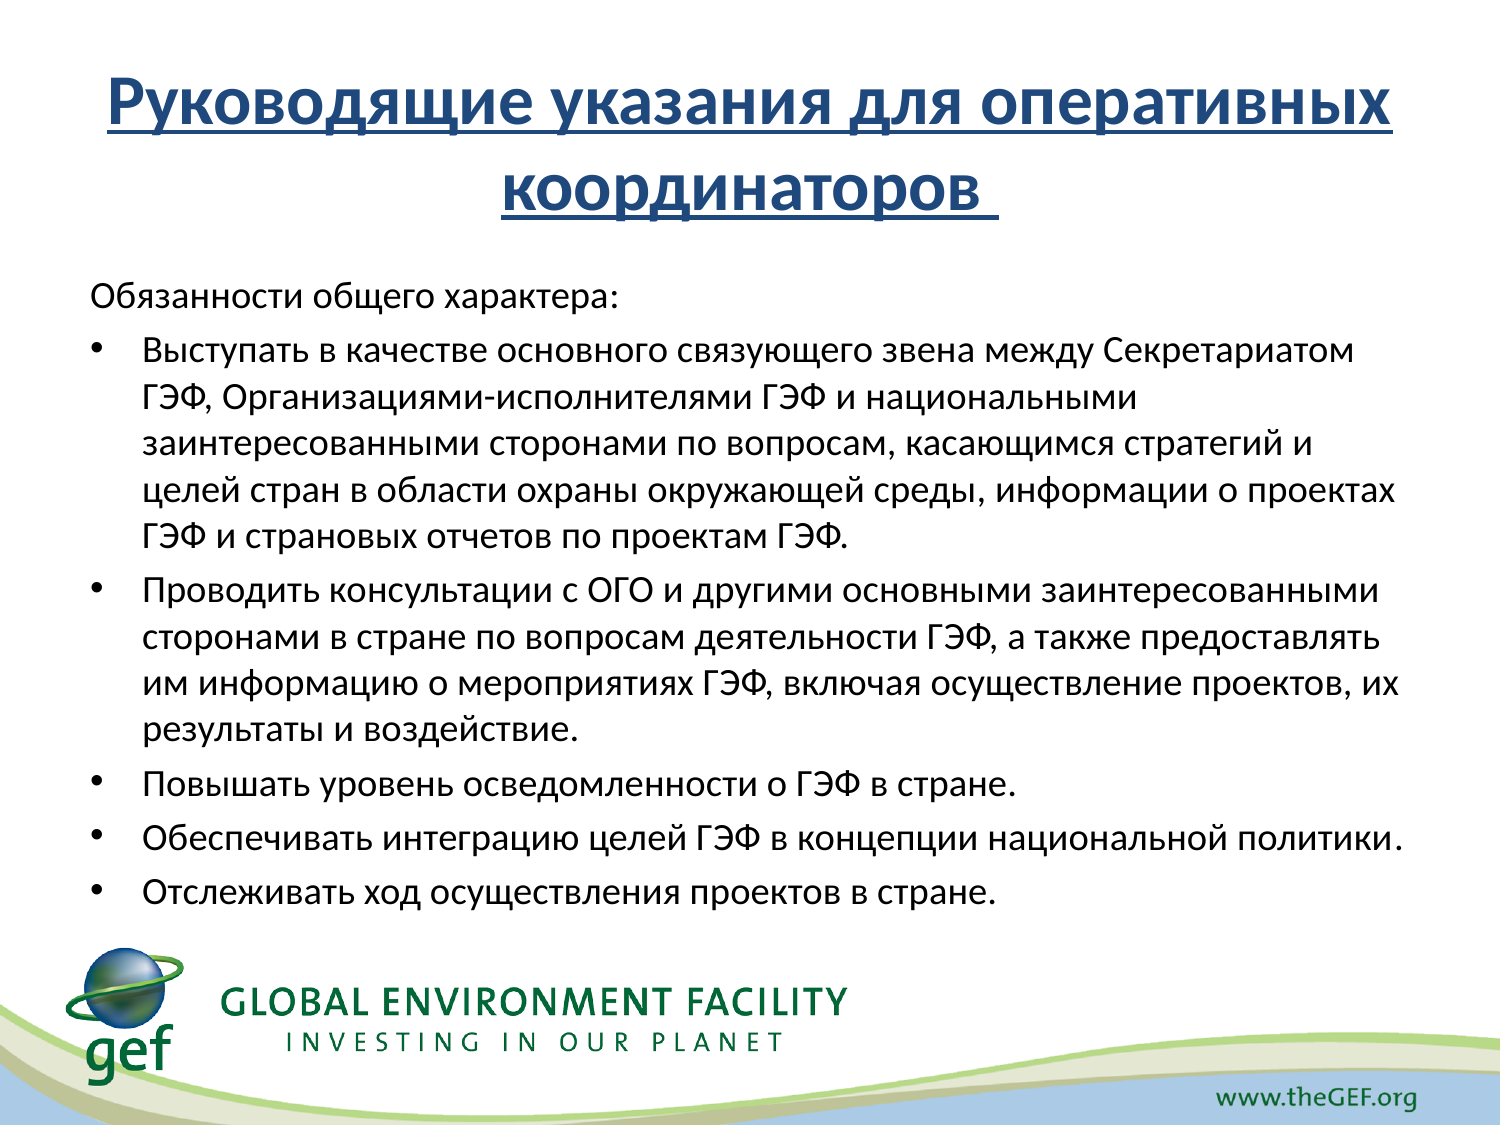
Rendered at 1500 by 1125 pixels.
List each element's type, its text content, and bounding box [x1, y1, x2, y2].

list Обязанности общего характера: Выступать в качестве основного связующего звена между Секретариатом ГЭФ, Организациями-исполнителями ГЭФ и национальными заинтересованными сторонами по вопросам, касающимся стратегий и целей стран в области охраны окружающей среды, информации о проектах ГЭФ и страновых отчетов по проектам ГЭФ. Проводить консультации с ОГО и другими основными заинтересованными сторонами в стране по вопросам деятельности ГЭФ, а также предоставлять им информацию о мероприятиях ГЭФ, включая осуществление проектов, их результаты и воздействие. Повышать уровень осведомленности о ГЭФ в стране. Обеспечивать интеграцию целей ГЭФ в концепции национальной политики. Отслеживать ход осуществления проектов в стране. [74, 262, 1426, 938]
picture [0, 920, 1500, 1125]
title Руководящие указания для оперативных координаторов [74, 44, 1426, 233]
